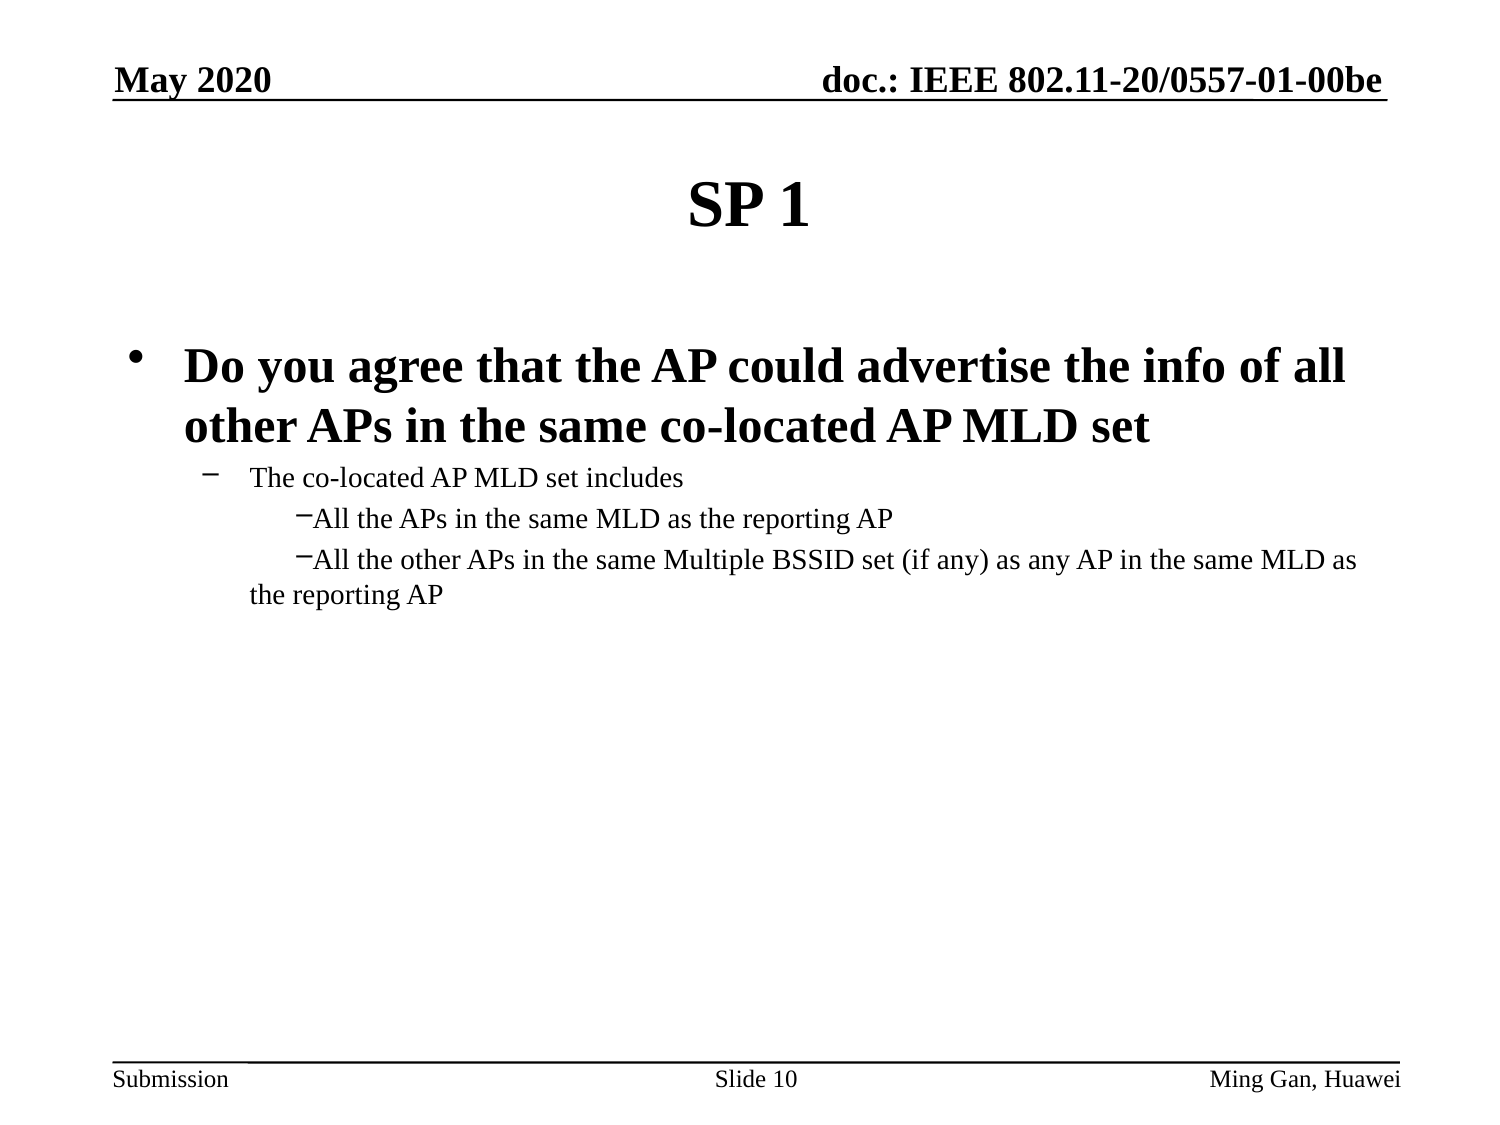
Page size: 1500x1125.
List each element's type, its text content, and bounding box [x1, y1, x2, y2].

slide_number Slide 10 [712, 1061, 800, 1093]
footer Ming Gan, Huawei [1206, 1061, 1402, 1093]
list Do you agree that the AP could advertise the info of all other APs in the same co-located AP MLD set The co-located AP MLD set includes All the APs in the same MLD as the reporting AP All the other APs in the same Multiple BSSID set (if any) as any AP in the same MLD as the reporting AP [112, 324, 1388, 1001]
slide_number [114, 54, 274, 101]
title SP 1 [112, 112, 1388, 288]
